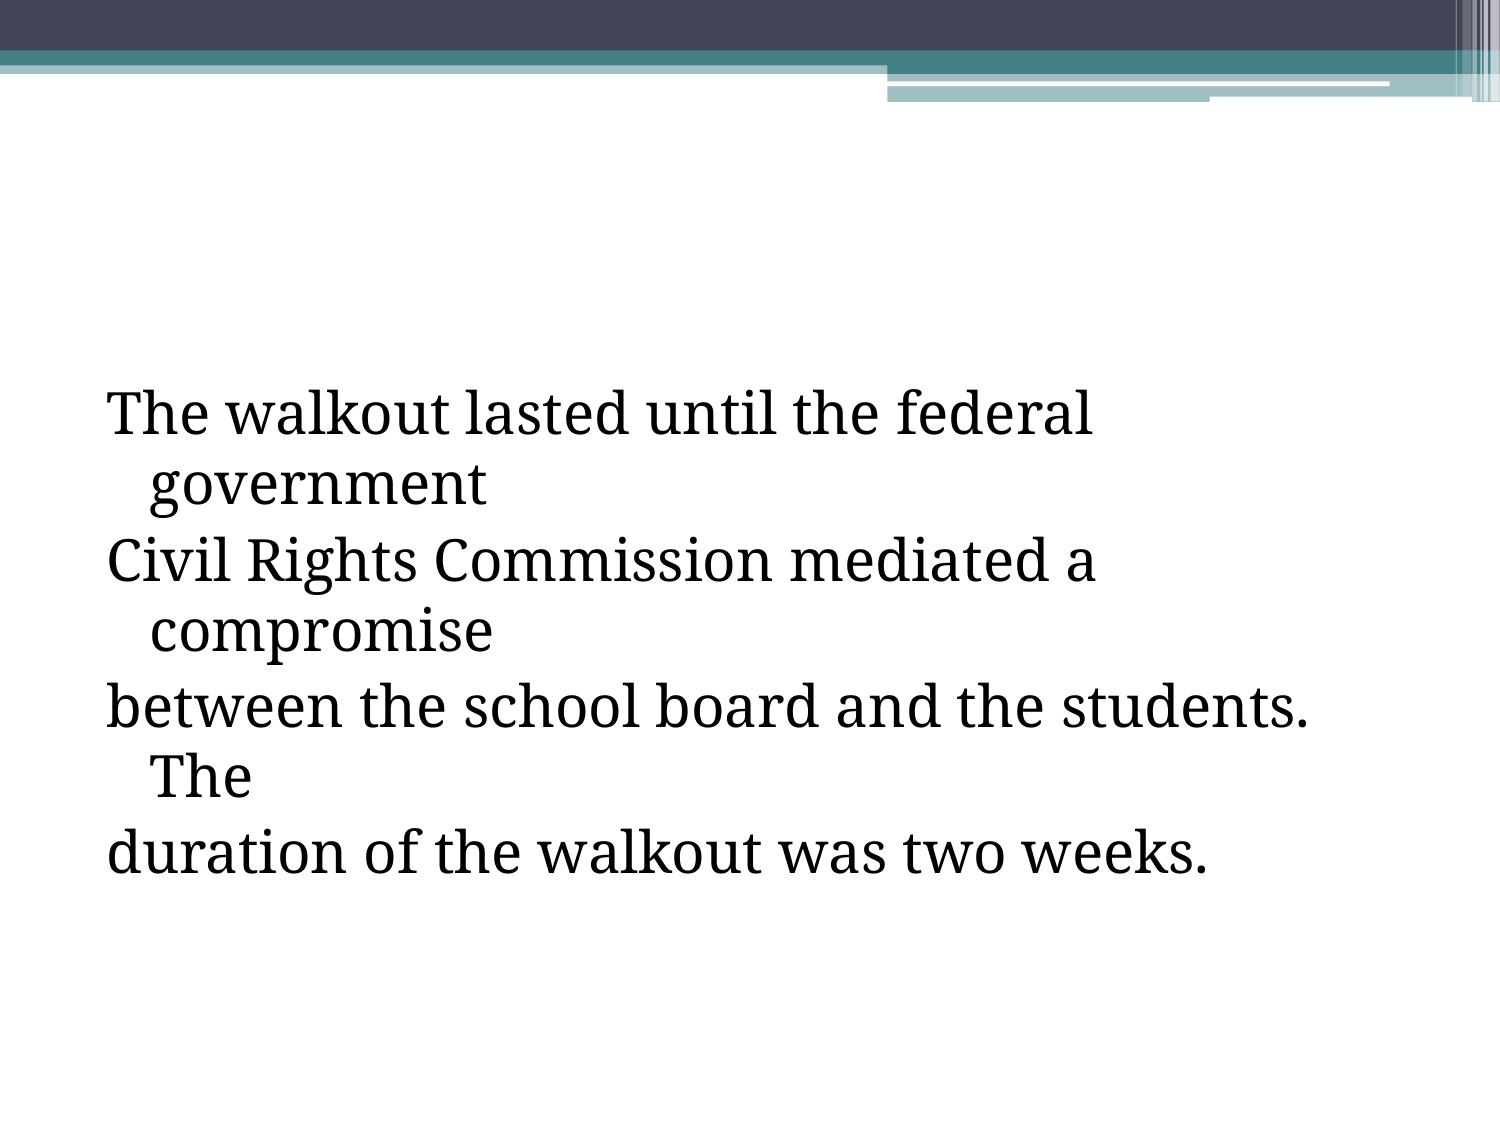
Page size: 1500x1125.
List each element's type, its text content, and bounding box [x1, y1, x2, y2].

list The walkout lasted until the federal government Civil Rights Commission mediated a compromise between the school board and the students. The duration of the walkout was two weeks. [75, 369, 1425, 1079]
